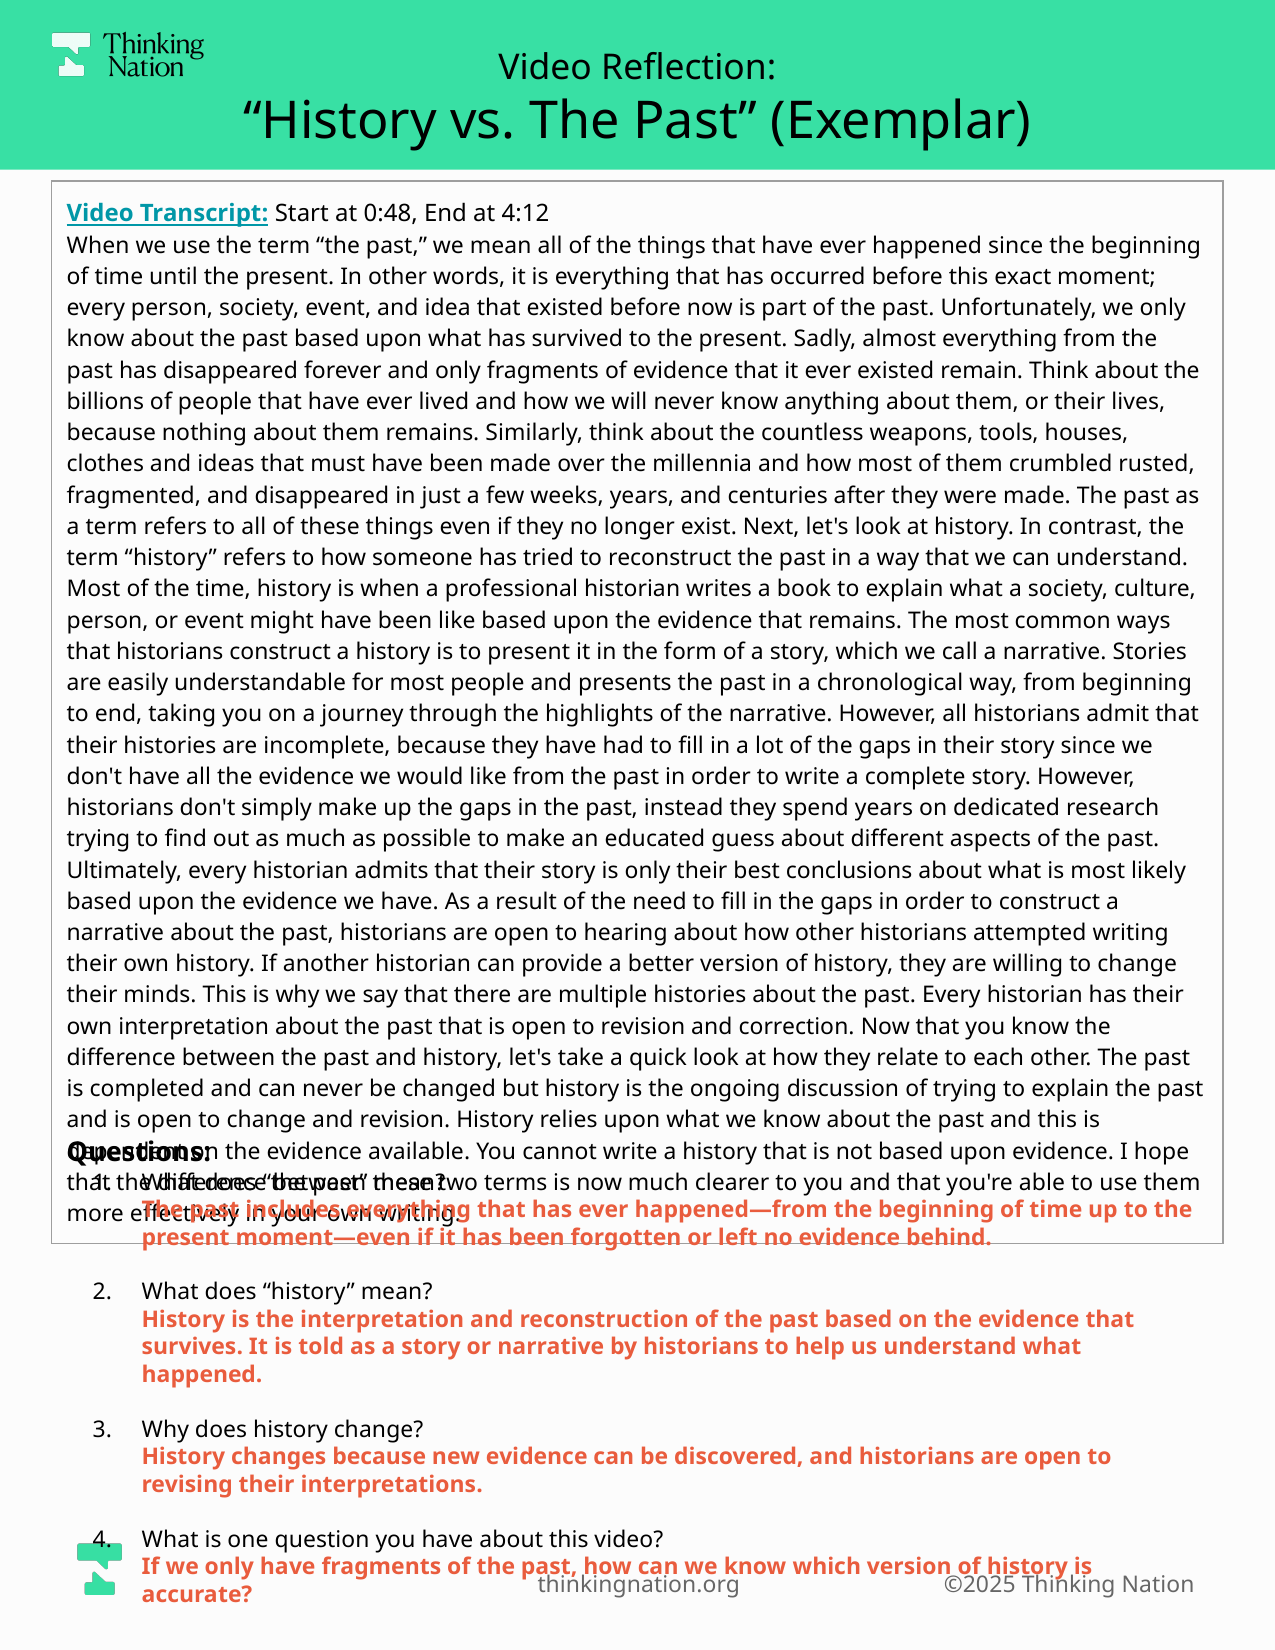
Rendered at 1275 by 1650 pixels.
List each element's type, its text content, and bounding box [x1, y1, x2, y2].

text_box Questions: What does “the past” mean? The past includes everything that has ever happened—from the beginning of time up to the present moment—even if it has been forgotten or left no evidence behind. What does “history” mean? History is the interpretation and reconstruction of the past based on the evidence that survives. It is told as a story or narrative by historians to help us understand what happened. Why does history change? History changes because new evidence can be discovered, and historians are open to revising their interpretations. What is one question you have about this video? If we only have fragments of the past, how can we know which version of history is accurate? [51, 1119, 1224, 1650]
picture [63, 1533, 135, 1605]
picture [35, 17, 210, 91]
text_box Video Reflection: “History vs. The Past” (Exemplar) [0, 0, 1275, 170]
table_header Video Transcript: Start at 0:48, End at 4:12 When we use the term “the past,” we mean all of the things that have ever happened since the beginning of time until the present. In other words, it is everything that has occurred before this exact moment; every person, society, event, and idea that existed before now is part of the past. Unfortunately, we only know about the past based upon what has survived to the present. Sadly, almost everything from the past has disappeared forever and only fragments of evidence that it ever existed remain. Think about the billions of people that have ever lived and how we will never know anything about them, or their lives, because nothing about them remains. Similarly, think about the countless weapons, tools, houses, clothes and ideas that must have been made over the millennia and how most of them crumbled rusted, fragmented, and disappeared in just a few weeks, years, and centuries after they were made. The past as a term refers to all of these things even if they no longer exist. Next, let's look at history. In contrast, the term “history” refers to how someone has tried to reconstruct the past in a way that we can understand. Most of the time, history is when a professional historian writes a book to explain what a society, culture, person, or event might have been like based upon the evidence that remains. The most common ways that historians construct a history is to present it in the form of a story, which we call a narrative. Stories are easily understandable for most people and presents the past in a chronological way, from beginning to end, taking you on a journey through the highlights of the narrative. However, all historians admit that their histories are incomplete, because they have had to fill in a lot of the gaps in their story since we don't have all the evidence we would like from the past in order to write a complete story. However, historians don't simply make up the gaps in the past, instead they spend years on dedicated research trying to find out as much as possible to make an educated guess about different aspects of the past. Ultimately, every historian admits that their story is only their best conclusions about what is most likely based upon the evidence we have. As a result of the need to fill in the gaps in order to construct a narrative about the past, historians are open to hearing about how other historians attempted writing their own history. If another historian can provide a better version of history, they are willing to change their minds. This is why we say that there are multiple histories about the past. Every historian has their own interpretation about the past that is open to revision and correction. Now that you know the difference between the past and history, let's take a quick look at how they relate to each other. The past is completed and can never be changed but history is the ongoing discussion of trying to explain the past and is open to change and revision. History relies upon what we know about the past and this is dependent on the evidence available. You cannot write a history that is not based upon evidence. I hope that the difference between these two terms is now much clearer to you and that you're able to use them more effectively in your own writing. [52, 182, 1222, 1119]
